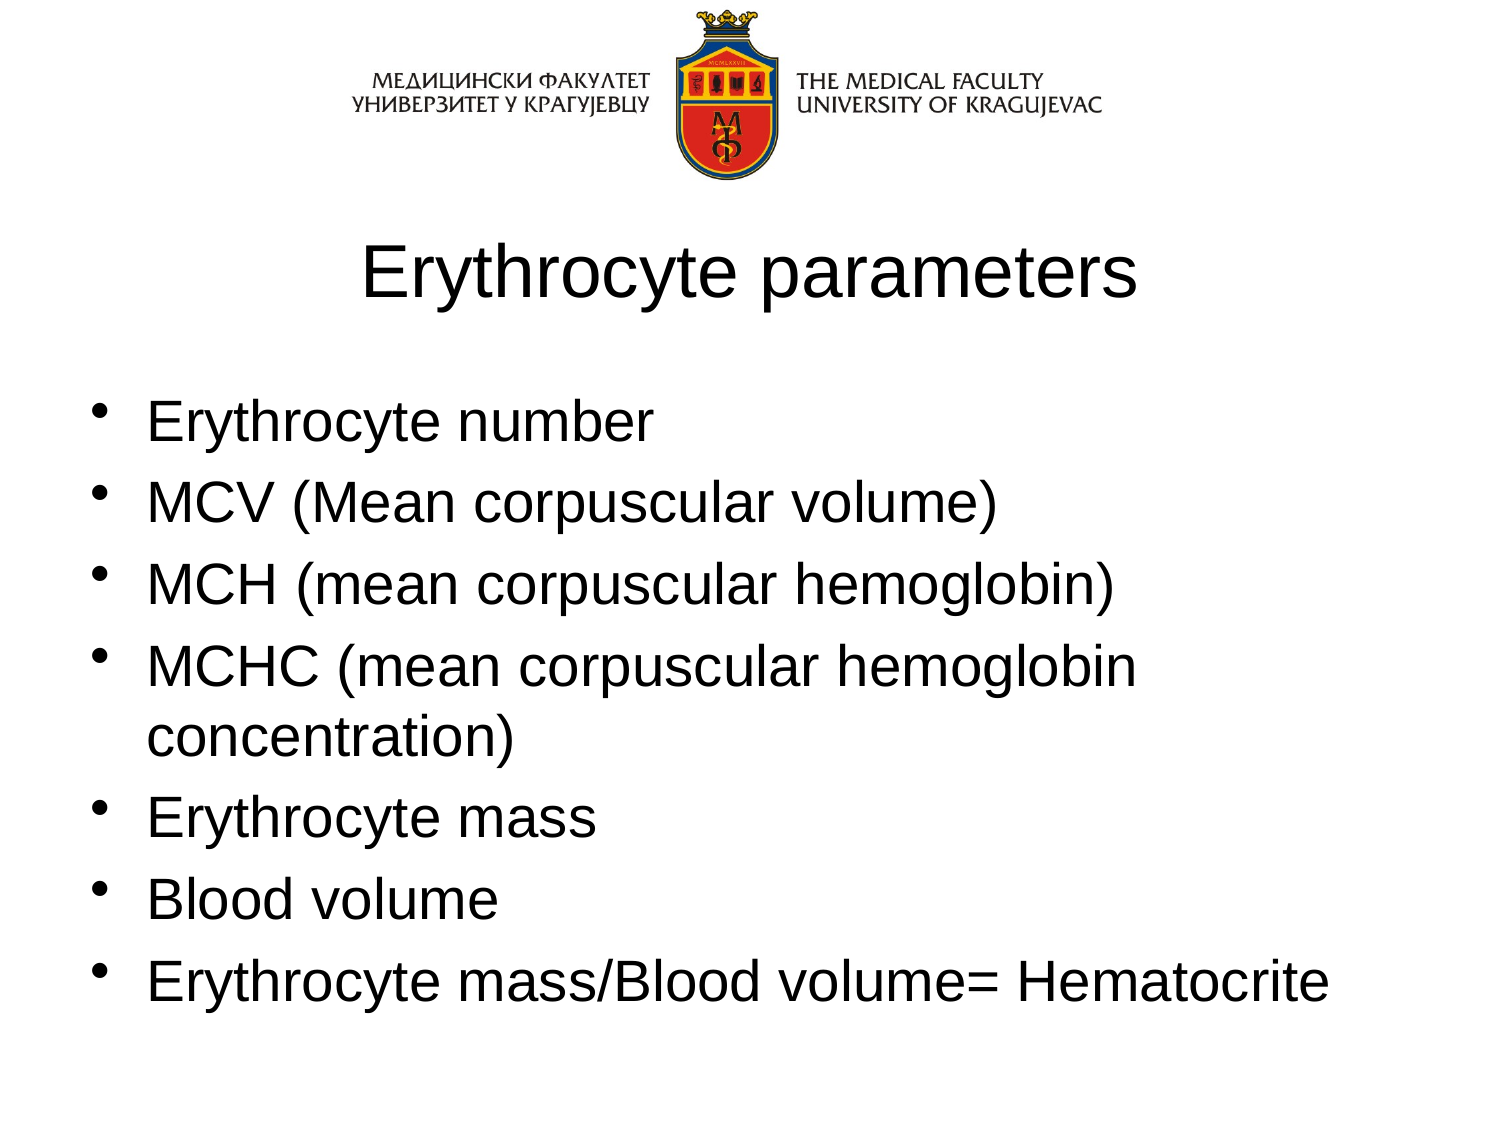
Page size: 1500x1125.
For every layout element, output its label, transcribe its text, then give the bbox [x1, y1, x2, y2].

picture [328, 0, 1125, 174]
title Erythrocyte parameters [75, 174, 1425, 362]
list Erythrocyte number MCV (Mean corpuscular volume) MCH (mean corpuscular hemoglobin) MCHC (mean corpuscular hemoglobin concentration) Erythrocyte mass Blood volume Erythrocyte mass/Blood volume= Hematocrite [75, 375, 1483, 1118]
